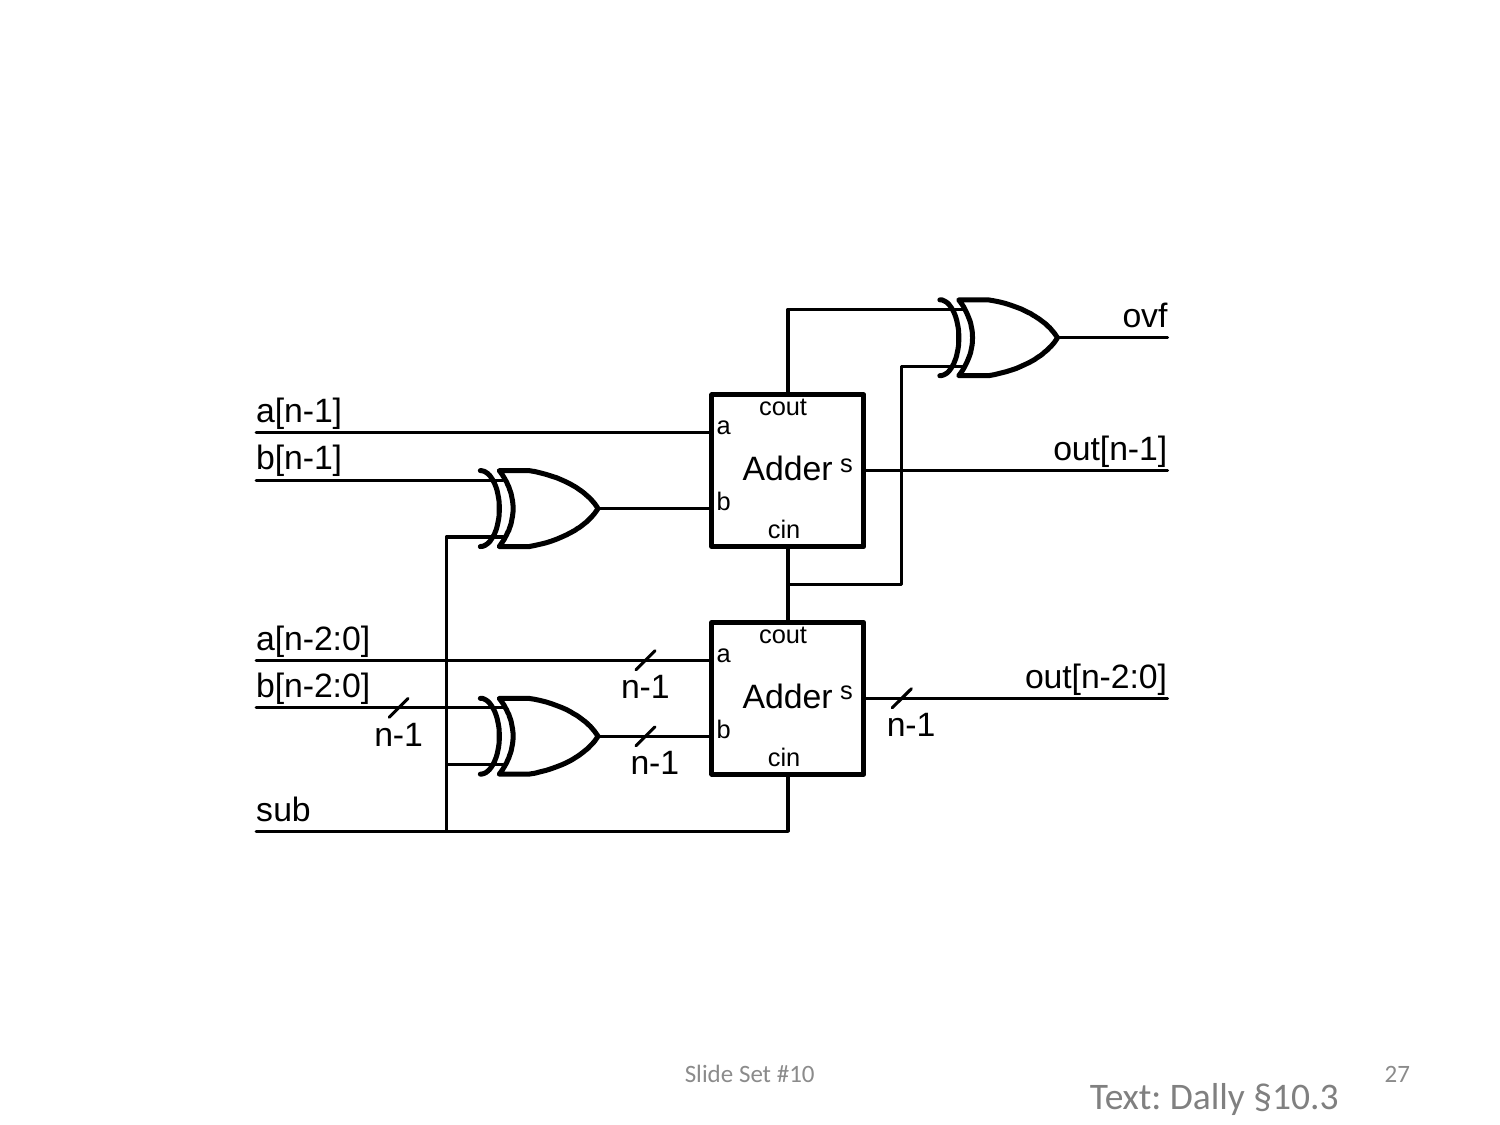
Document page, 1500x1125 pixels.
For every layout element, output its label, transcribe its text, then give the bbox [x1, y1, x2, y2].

slide_number 27 [1074, 1042, 1425, 1103]
footer Slide Set #10 [512, 1042, 988, 1103]
text_box Text: Dally §10.3 [1074, 1103, 1400, 1125]
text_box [249, 287, 1175, 838]
